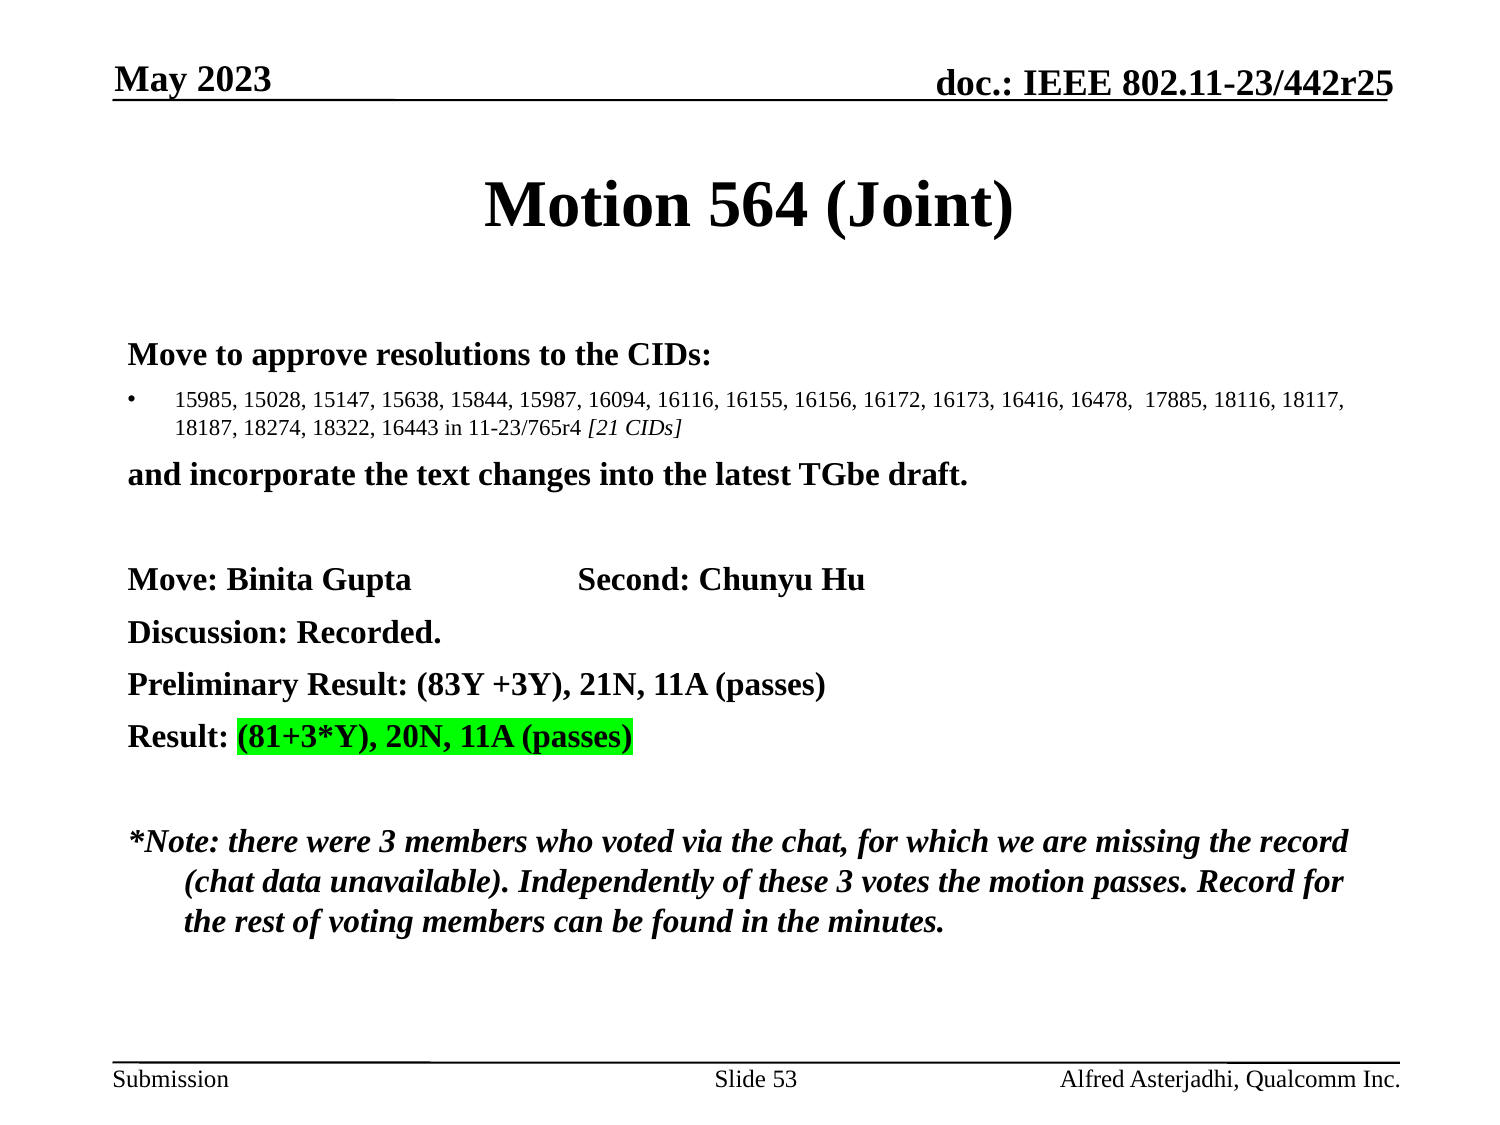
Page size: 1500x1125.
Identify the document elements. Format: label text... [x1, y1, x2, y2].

list Move to approve resolutions to the CIDs: 15985, 15028, 15147, 15638, 15844, 15987, 16094, 16116, 16155, 16156, 16172, 16173, 16416, 16478, 17885, 18116, 18117, 18187, 18274, 18322, 16443 in 11-23/765r4 [21 CIDs] and incorporate the text changes into the latest TGbe draft. Move: Binita Gupta Second: Chunyu Hu Discussion: Recorded. Preliminary Result: (83Y +3Y), 21N, 11A (passes) Result: (81+3*Y), 20N, 11A (passes) *Note: there were 3 members who voted via the chat, for which we are missing the record (chat data unavailable). Independently of these 3 votes the motion passes. Record for the rest of voting members can be found in the minutes. [112, 324, 1388, 1063]
footer Alfred Asterjadhi, Qualcomm Inc. [878, 1061, 1402, 1093]
slide_number Slide 53 [712, 1061, 800, 1123]
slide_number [114, 54, 423, 100]
title Motion 564 (Joint) [112, 112, 1388, 288]
